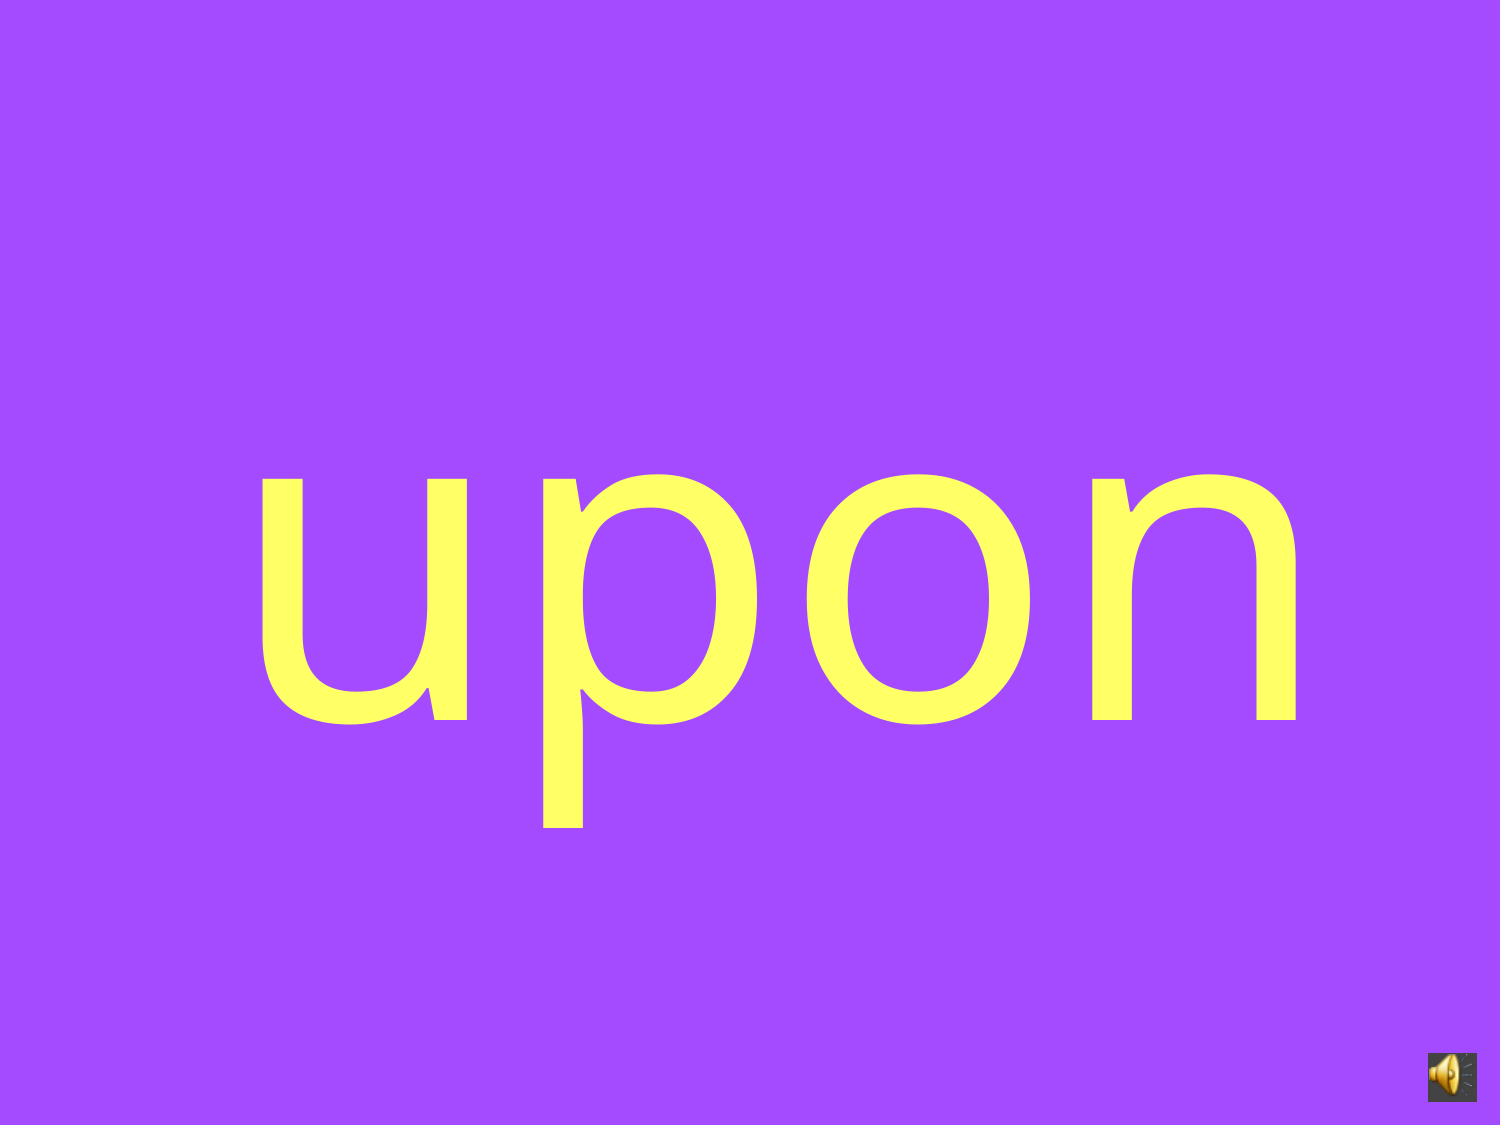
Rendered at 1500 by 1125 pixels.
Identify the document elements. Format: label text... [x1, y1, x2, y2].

picture [1427, 1052, 1478, 1103]
subtitle upon [212, 262, 1450, 763]
